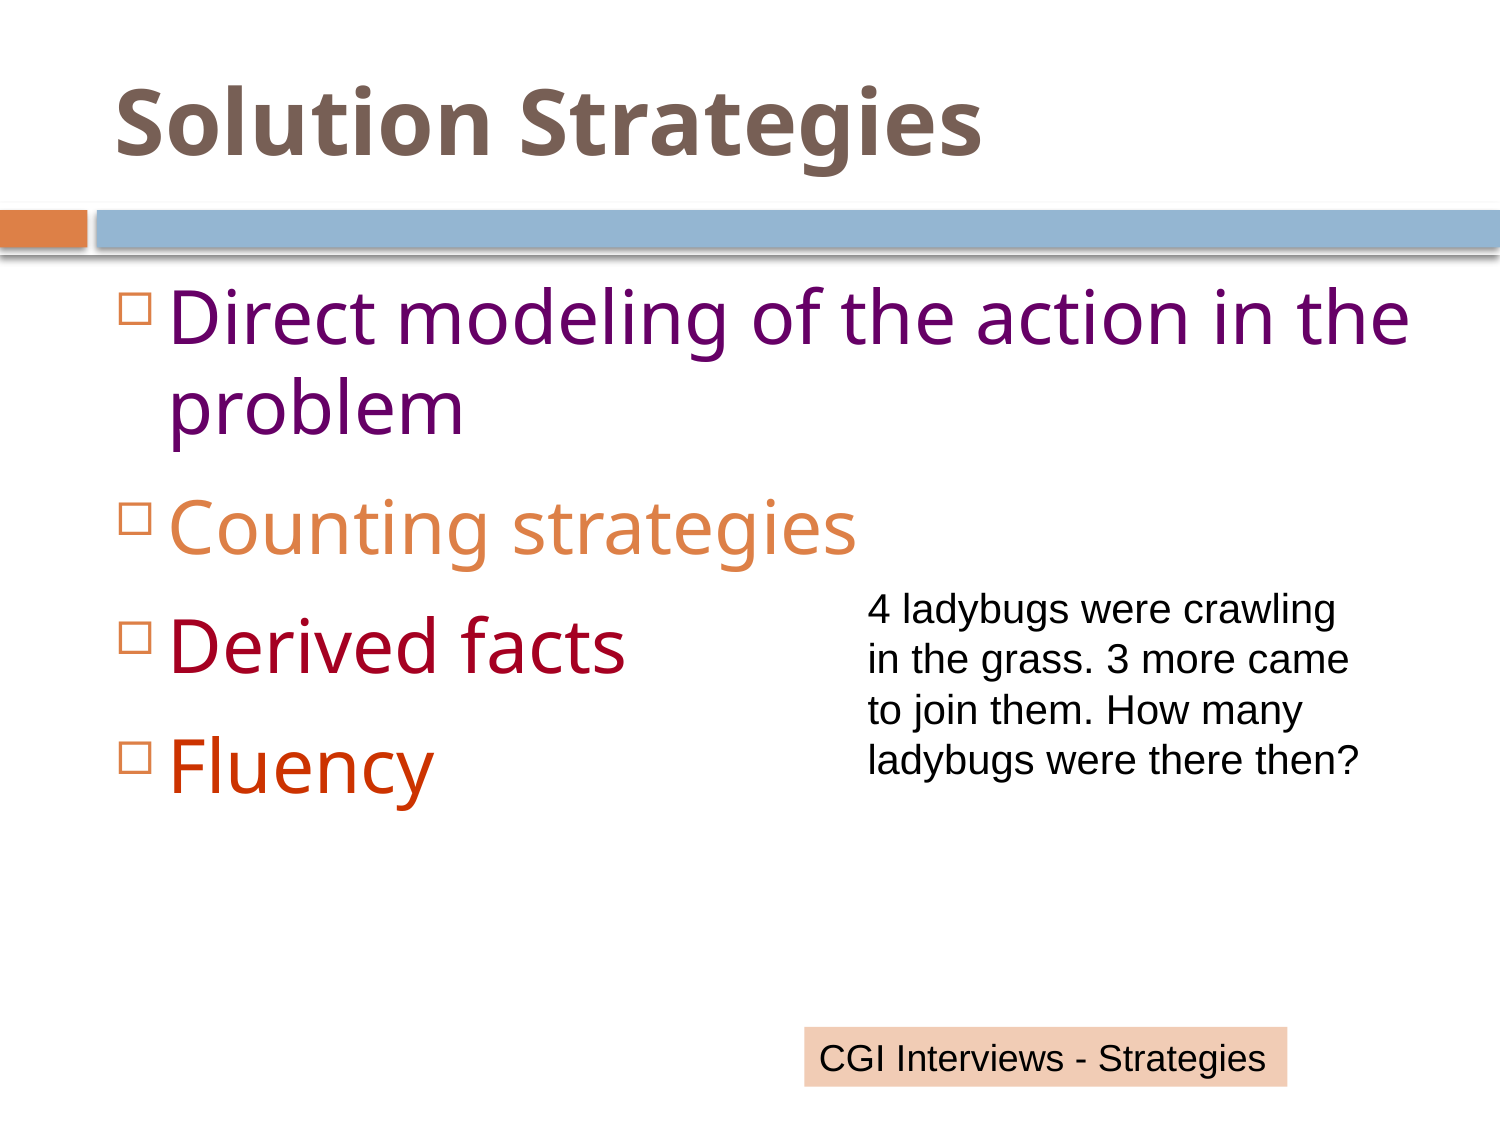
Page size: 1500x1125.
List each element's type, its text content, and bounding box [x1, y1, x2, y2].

title Solution Strategies [99, 24, 1450, 213]
text_box CGI Interviews - Strategies [804, 1026, 1288, 1087]
list Direct modeling of the action in the problem Counting strategies Derived facts Fluency [100, 262, 1438, 1000]
text_box 4 ladybugs were crawling in the grass. 3 more came to join them. How many ladybugs were there then? [852, 574, 1391, 790]
